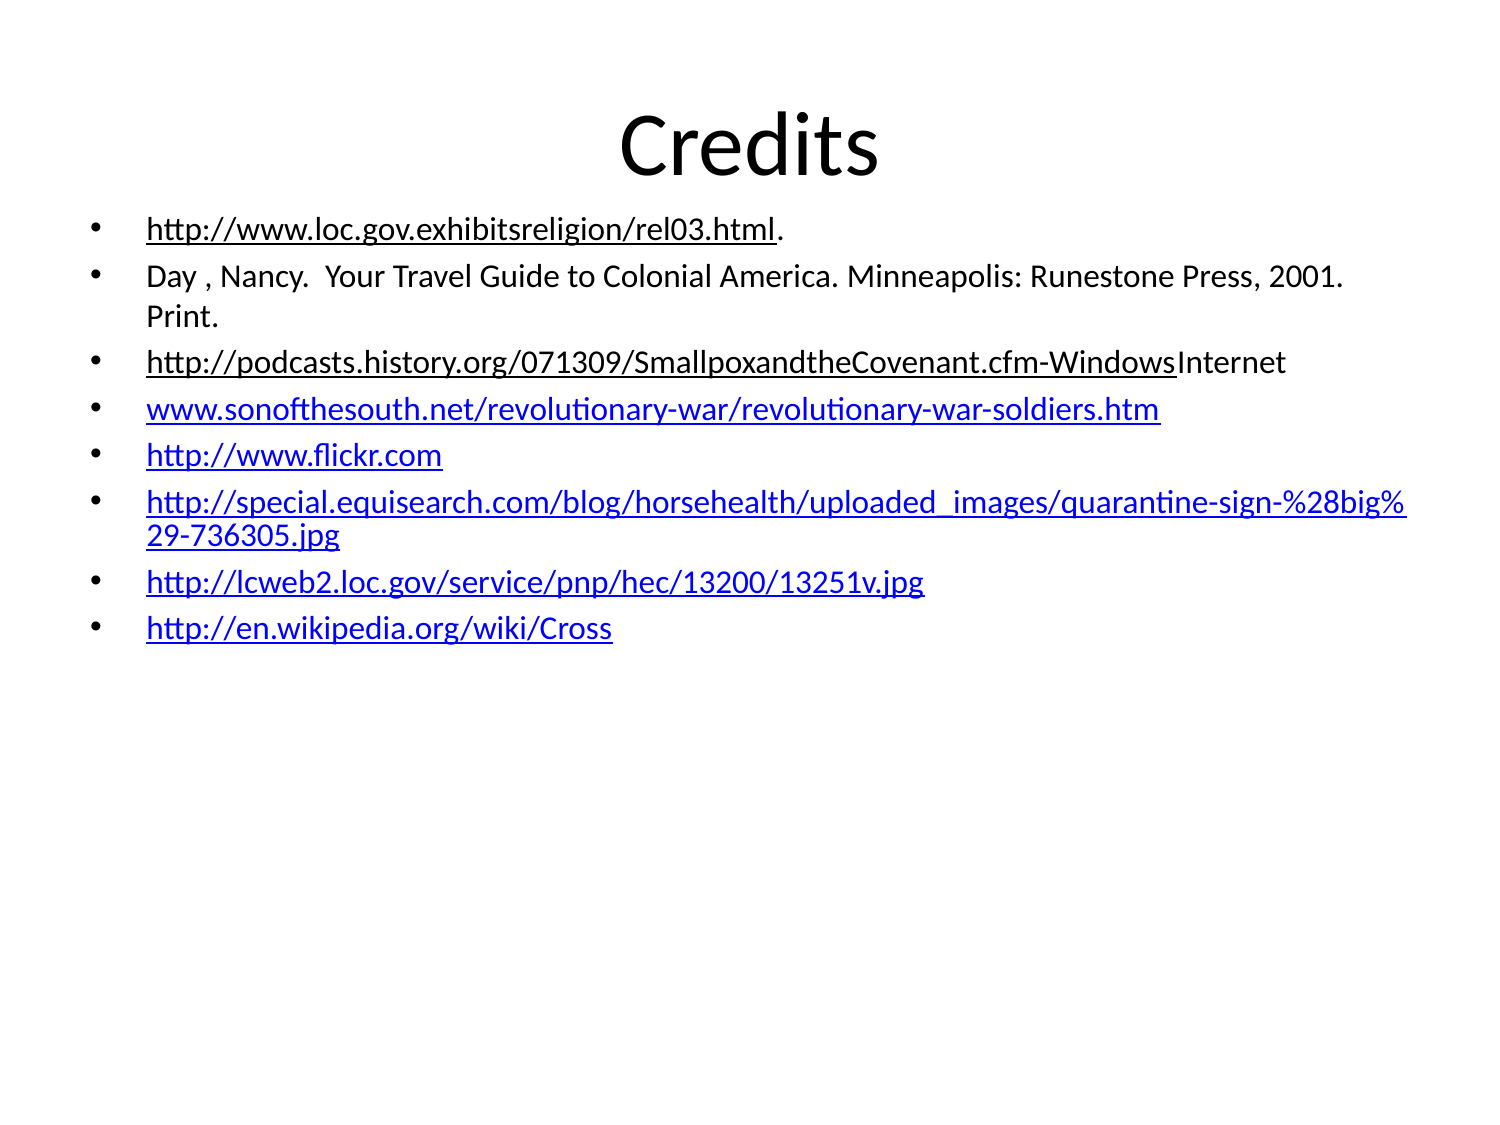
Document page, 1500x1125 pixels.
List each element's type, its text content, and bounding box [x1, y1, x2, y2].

title Credits [75, 45, 1425, 200]
list http://www.loc.gov.exhibitsreligion/rel03.html. Day , Nancy. Your Travel Guide to Colonial America. Minneapolis: Runestone Press, 2001. Print. http://podcasts.history.org/071309/SmallpoxandtheCovenant.cfm-WindowsInternet www.sonofthesouth.net/revolutionary-war/revolutionary-war-soldiers.htm http://www.flickr.com http://special.equisearch.com/blog/horsehealth/uploaded_images/quarantine-sign-%28big%29-736305.jpg http://lcweb2.loc.gov/service/pnp/hec/13200/13251v.jpg http://en.wikipedia.org/wiki/Cross [75, 200, 1425, 1005]
